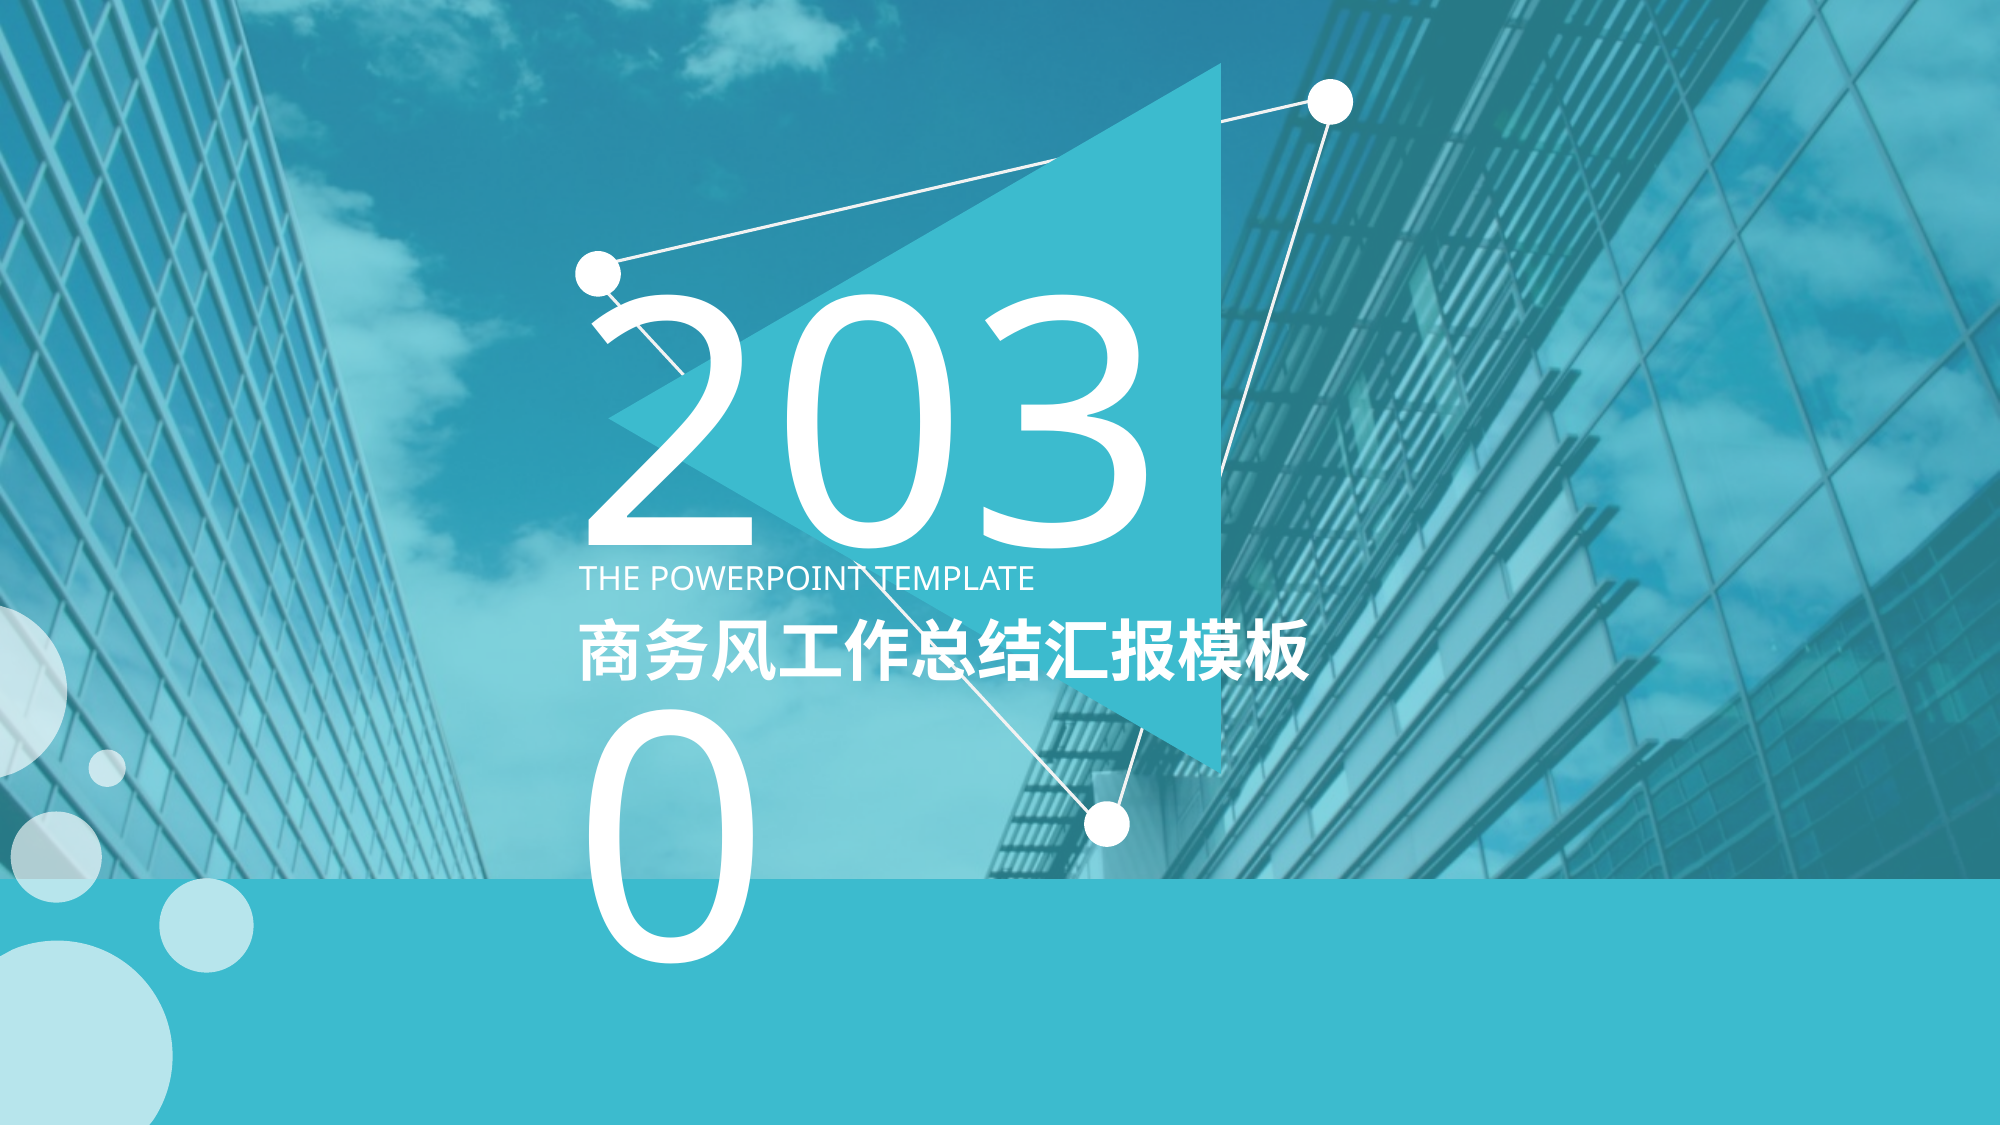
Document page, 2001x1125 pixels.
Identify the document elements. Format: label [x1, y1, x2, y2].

text_box [557, 192, 1354, 698]
text_box [569, 703, 1354, 848]
text_box [569, 0, 1354, 192]
picture [0, 0, 2000, 1125]
